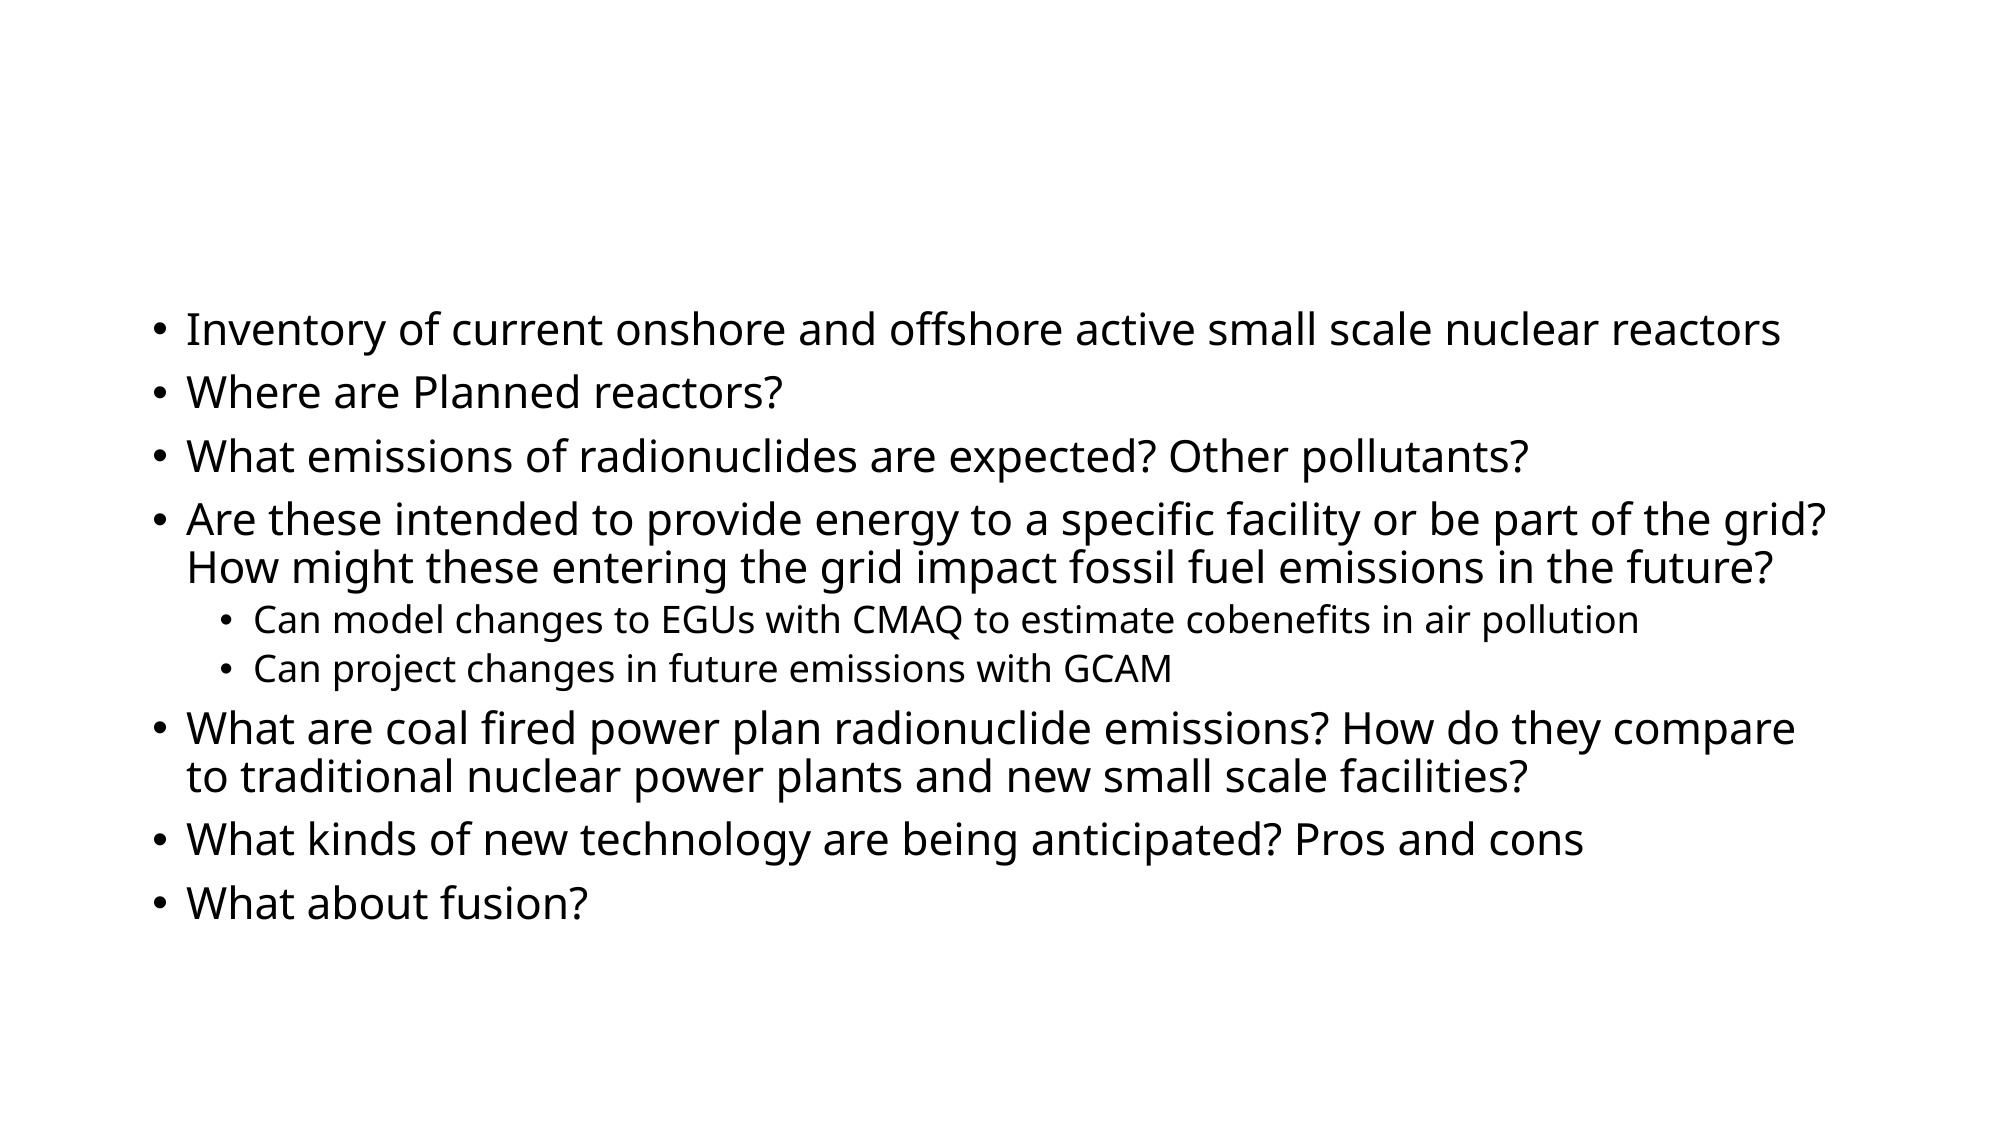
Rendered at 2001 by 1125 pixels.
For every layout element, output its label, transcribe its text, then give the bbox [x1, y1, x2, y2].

list Inventory of current onshore and offshore active small scale nuclear reactors Where are Planned reactors? What emissions of radionuclides are expected? Other pollutants? Are these intended to provide energy to a specific facility or be part of the grid? How might these entering the grid impact fossil fuel emissions in the future? Can model changes to EGUs with CMAQ to estimate cobenefits in air pollution Can project changes in future emissions with GCAM What are coal fired power plan radionuclide emissions? How do they compare to traditional nuclear power plants and new small scale facilities? What kinds of new technology are being anticipated? Pros and cons What about fusion? [137, 299, 1863, 1014]
